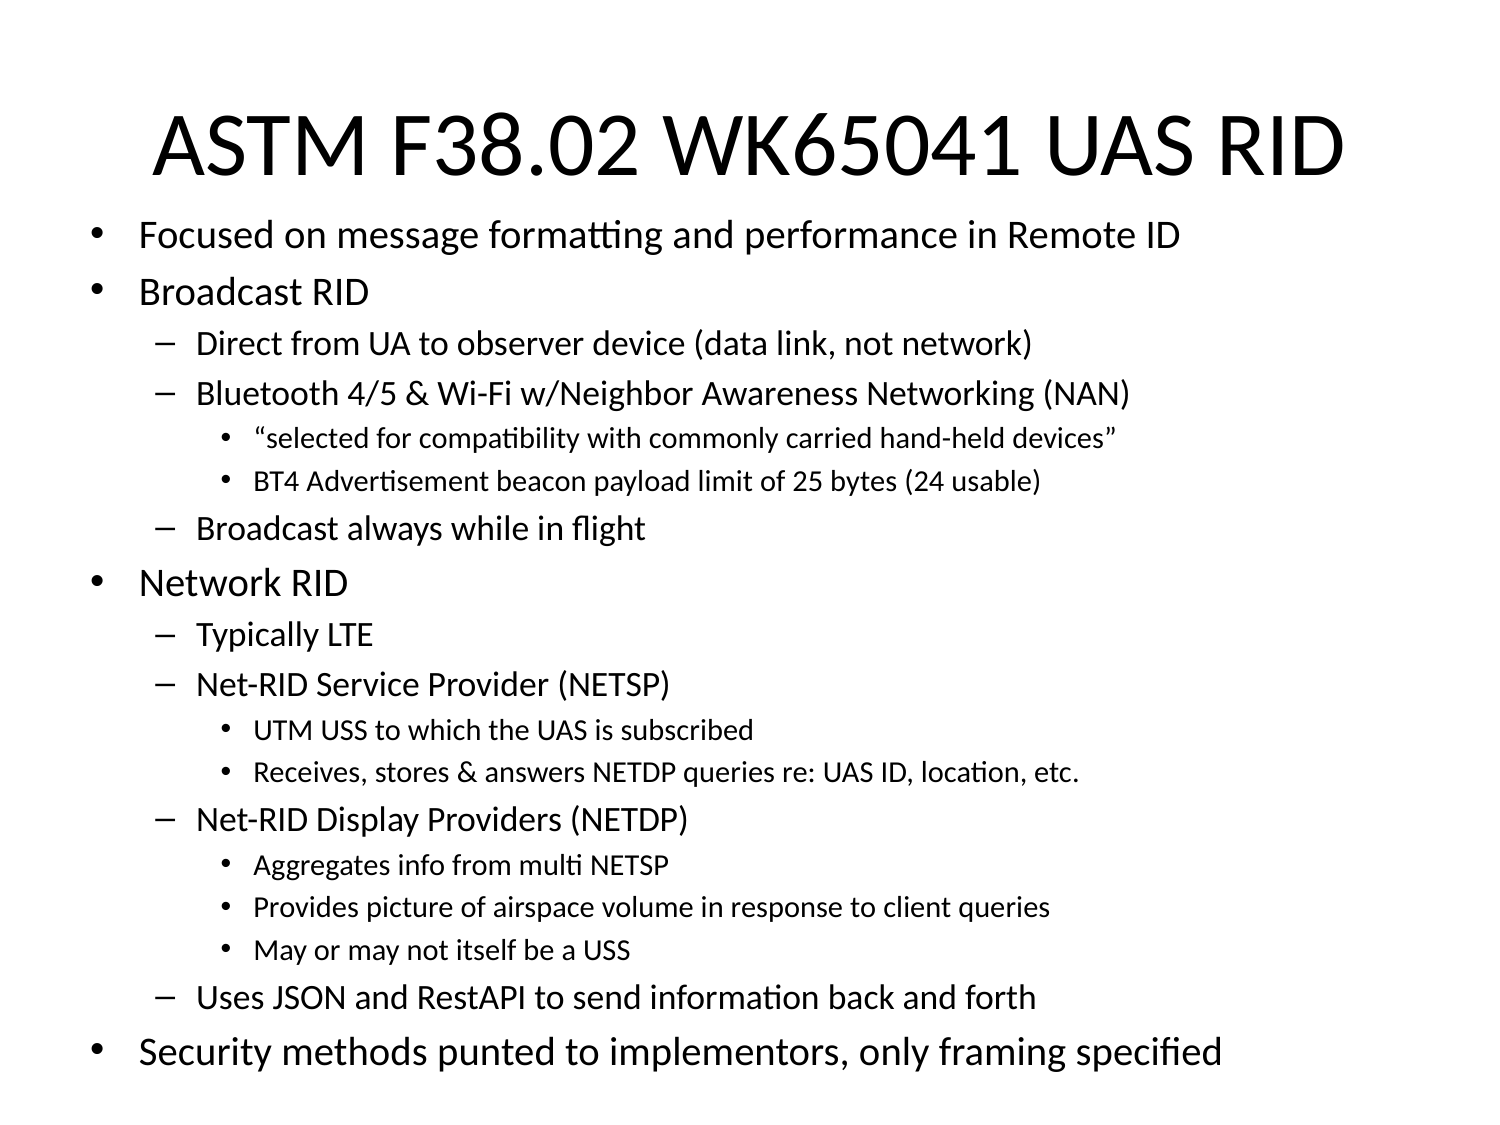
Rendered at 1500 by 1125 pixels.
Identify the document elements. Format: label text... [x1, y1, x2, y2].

list Focused on message formatting and performance in Remote ID Broadcast RID Direct from UA to observer device (data link, not network) Bluetooth 4/5 & Wi-Fi w/Neighbor Awareness Networking (NAN) “selected for compatibility with commonly carried hand-held devices” BT4 Advertisement beacon payload limit of 25 bytes (24 usable) Broadcast always while in flight Network RID Typically LTE Net-RID Service Provider (NETSP) UTM USS to which the UAS is subscribed Receives, stores & answers NETDP queries re: UAS ID, location, etc. Net-RID Display Providers (NETDP) Aggregates info from multi NETSP Provides picture of airspace volume in response to client queries May or may not itself be a USS Uses JSON and RestAPI to send information back and forth Security methods punted to implementors, only framing specified [75, 200, 1425, 1088]
title ASTM F38.02 WK65041 UAS RID [75, 45, 1425, 200]
